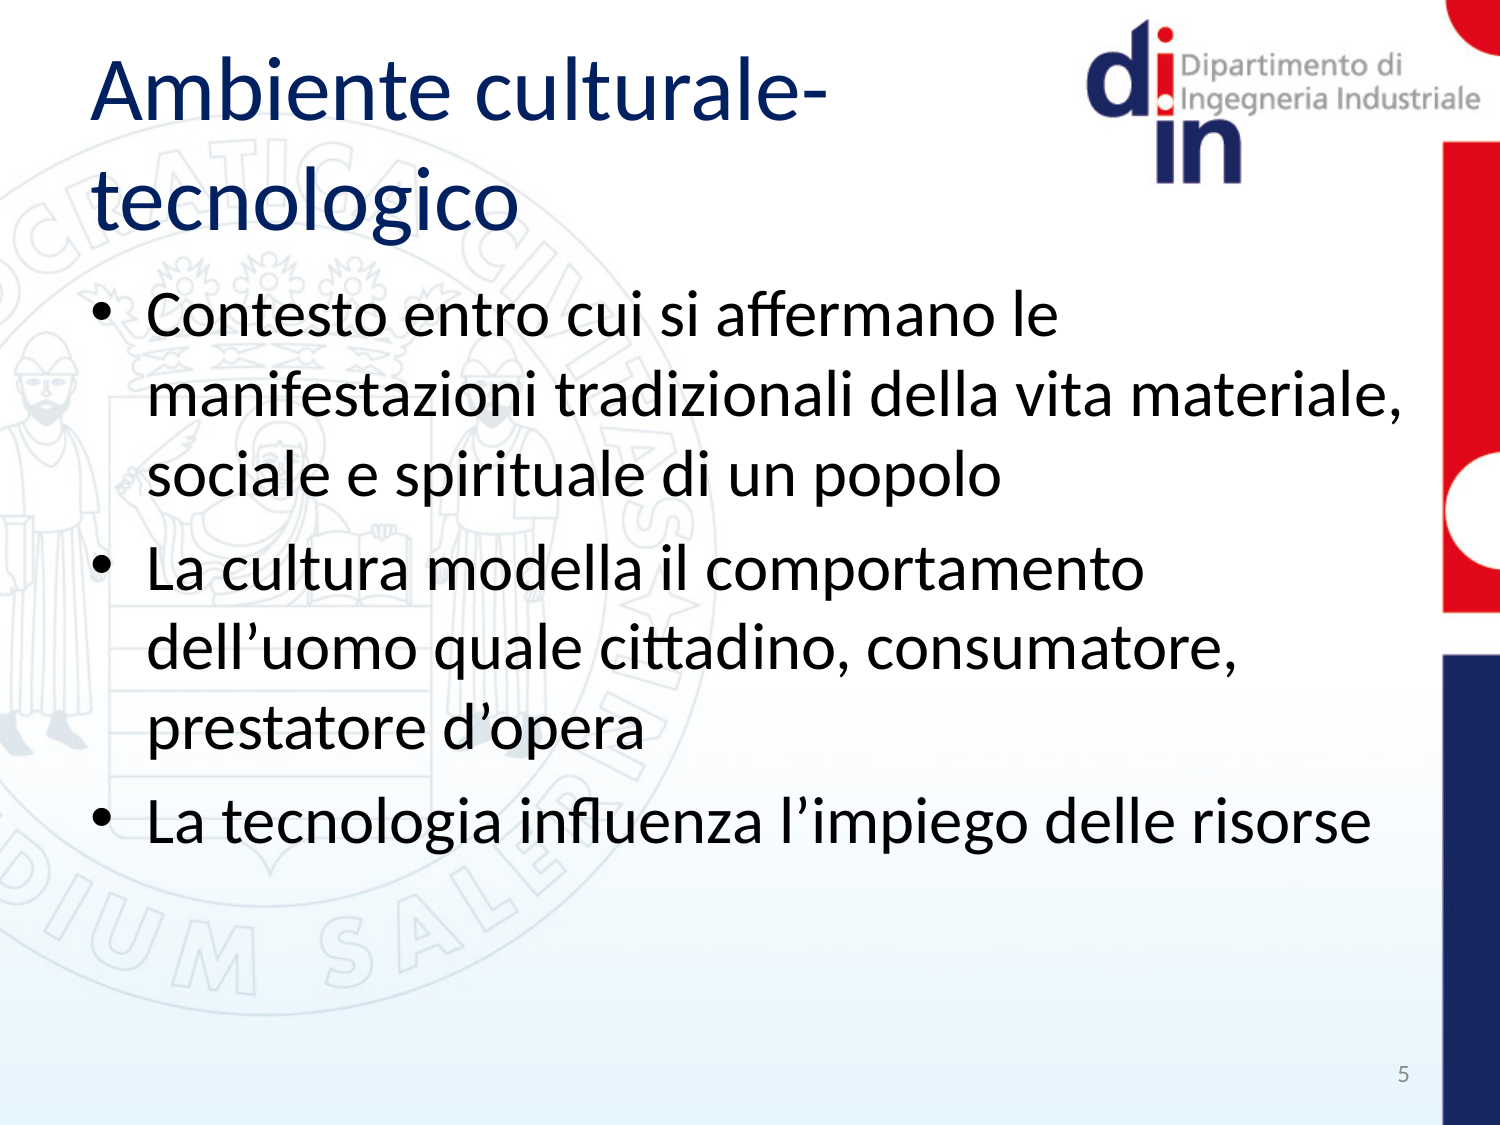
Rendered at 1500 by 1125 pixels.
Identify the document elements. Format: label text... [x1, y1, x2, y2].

list Contesto entro cui si affermano le manifestazioni tradizionali della vita materiale, sociale e spirituale di un popolo La cultura modella il comportamento dell’uomo quale cittadino, consumatore, prestatore d’opera La tecnologia influenza l’impiego delle risorse [74, 262, 1426, 1006]
title Ambiente culturale-tecnologico [74, 44, 1070, 233]
slide_number 5 [1257, 1042, 1425, 1103]
picture [0, 0, 1500, 1125]
